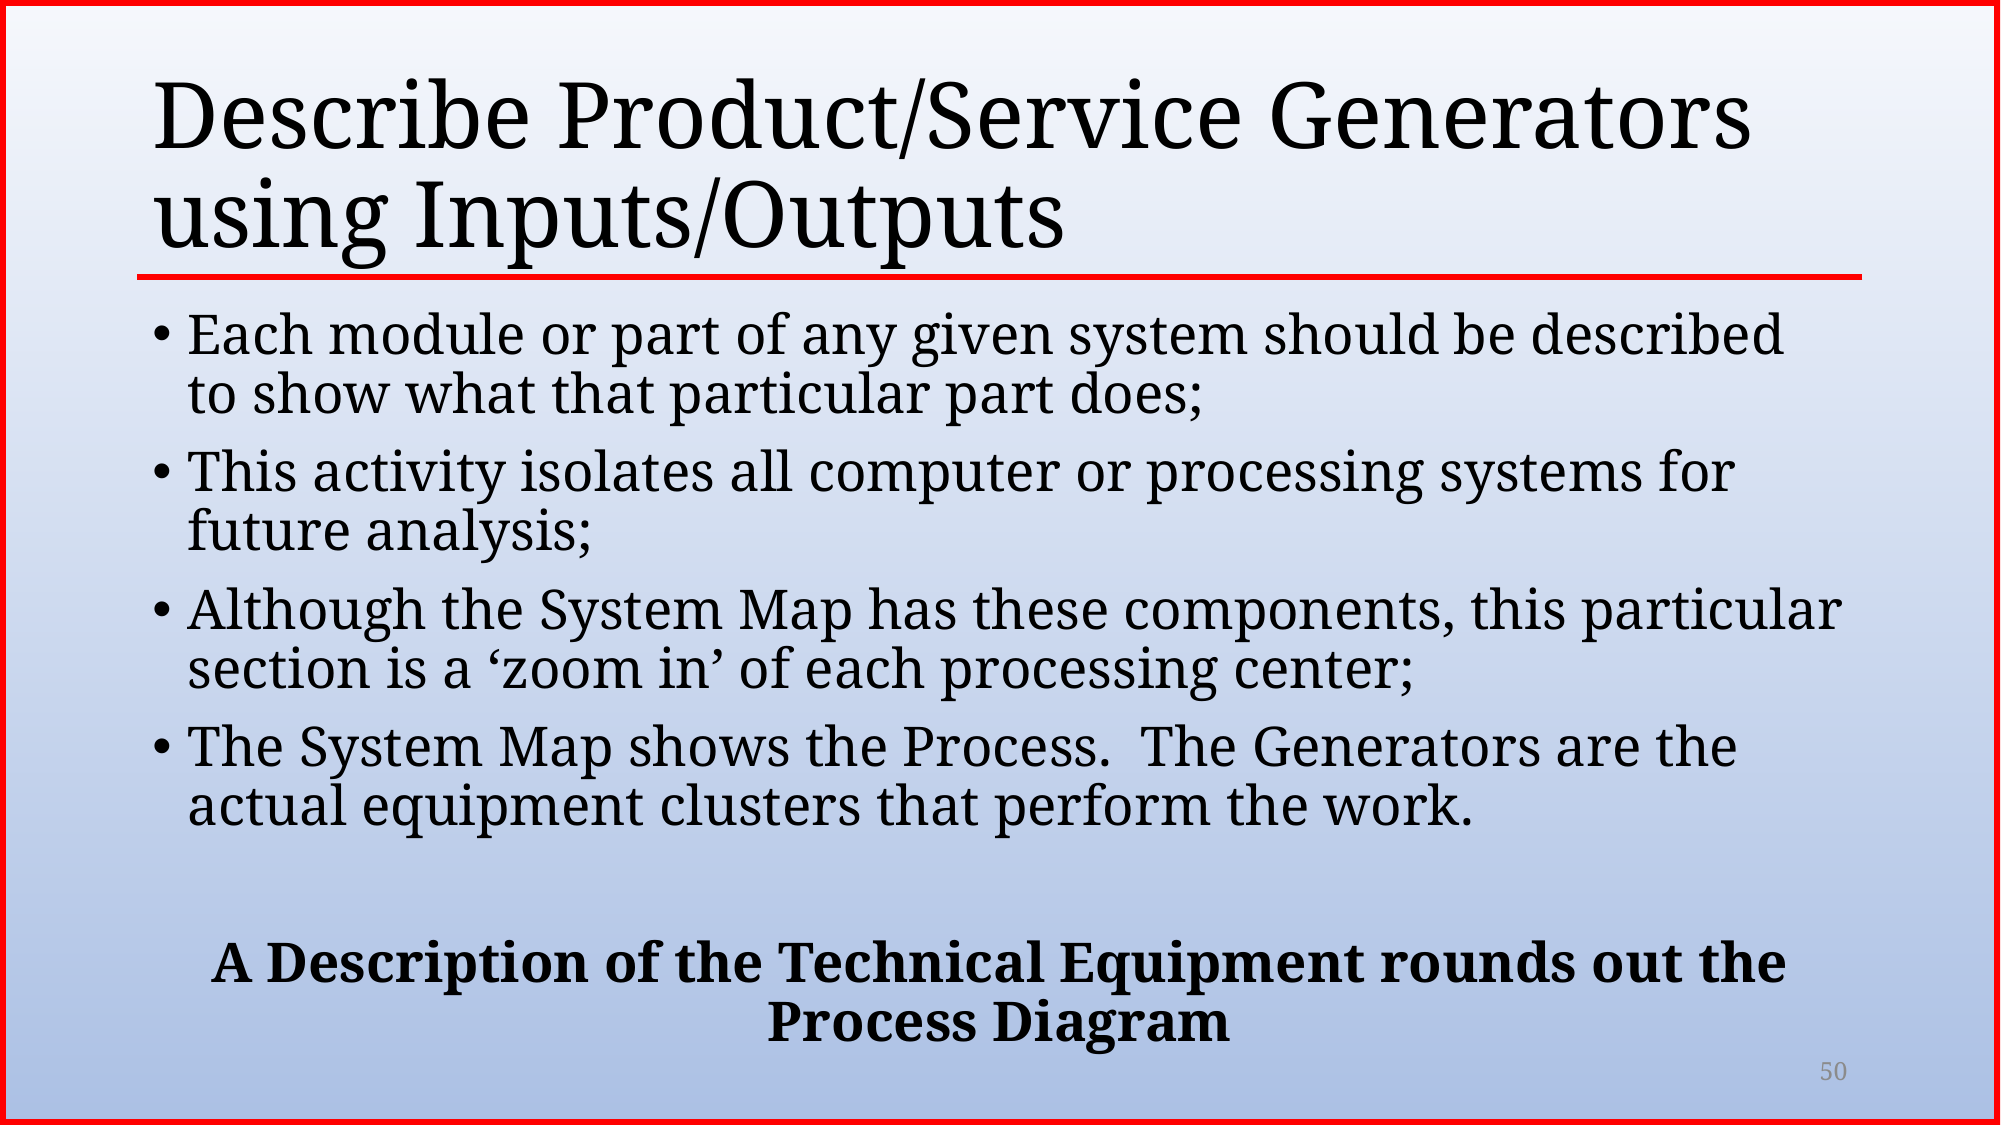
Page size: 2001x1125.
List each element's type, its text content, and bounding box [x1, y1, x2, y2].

slide_number 50 [1412, 1042, 1863, 1103]
list Each module or part of any given system should be described to show what that particular part does; This activity isolates all computer or processing systems for future analysis; Although the System Map has these components, this particular section is a ‘zoom in’ of each processing center; The System Map shows the Process. The Generators are the actual equipment clusters that perform the work. A Description of the Technical Equipment rounds out the Process Diagram [137, 299, 1863, 1066]
title Describe Product/Service Generators using Inputs/Outputs [137, 59, 1863, 278]
